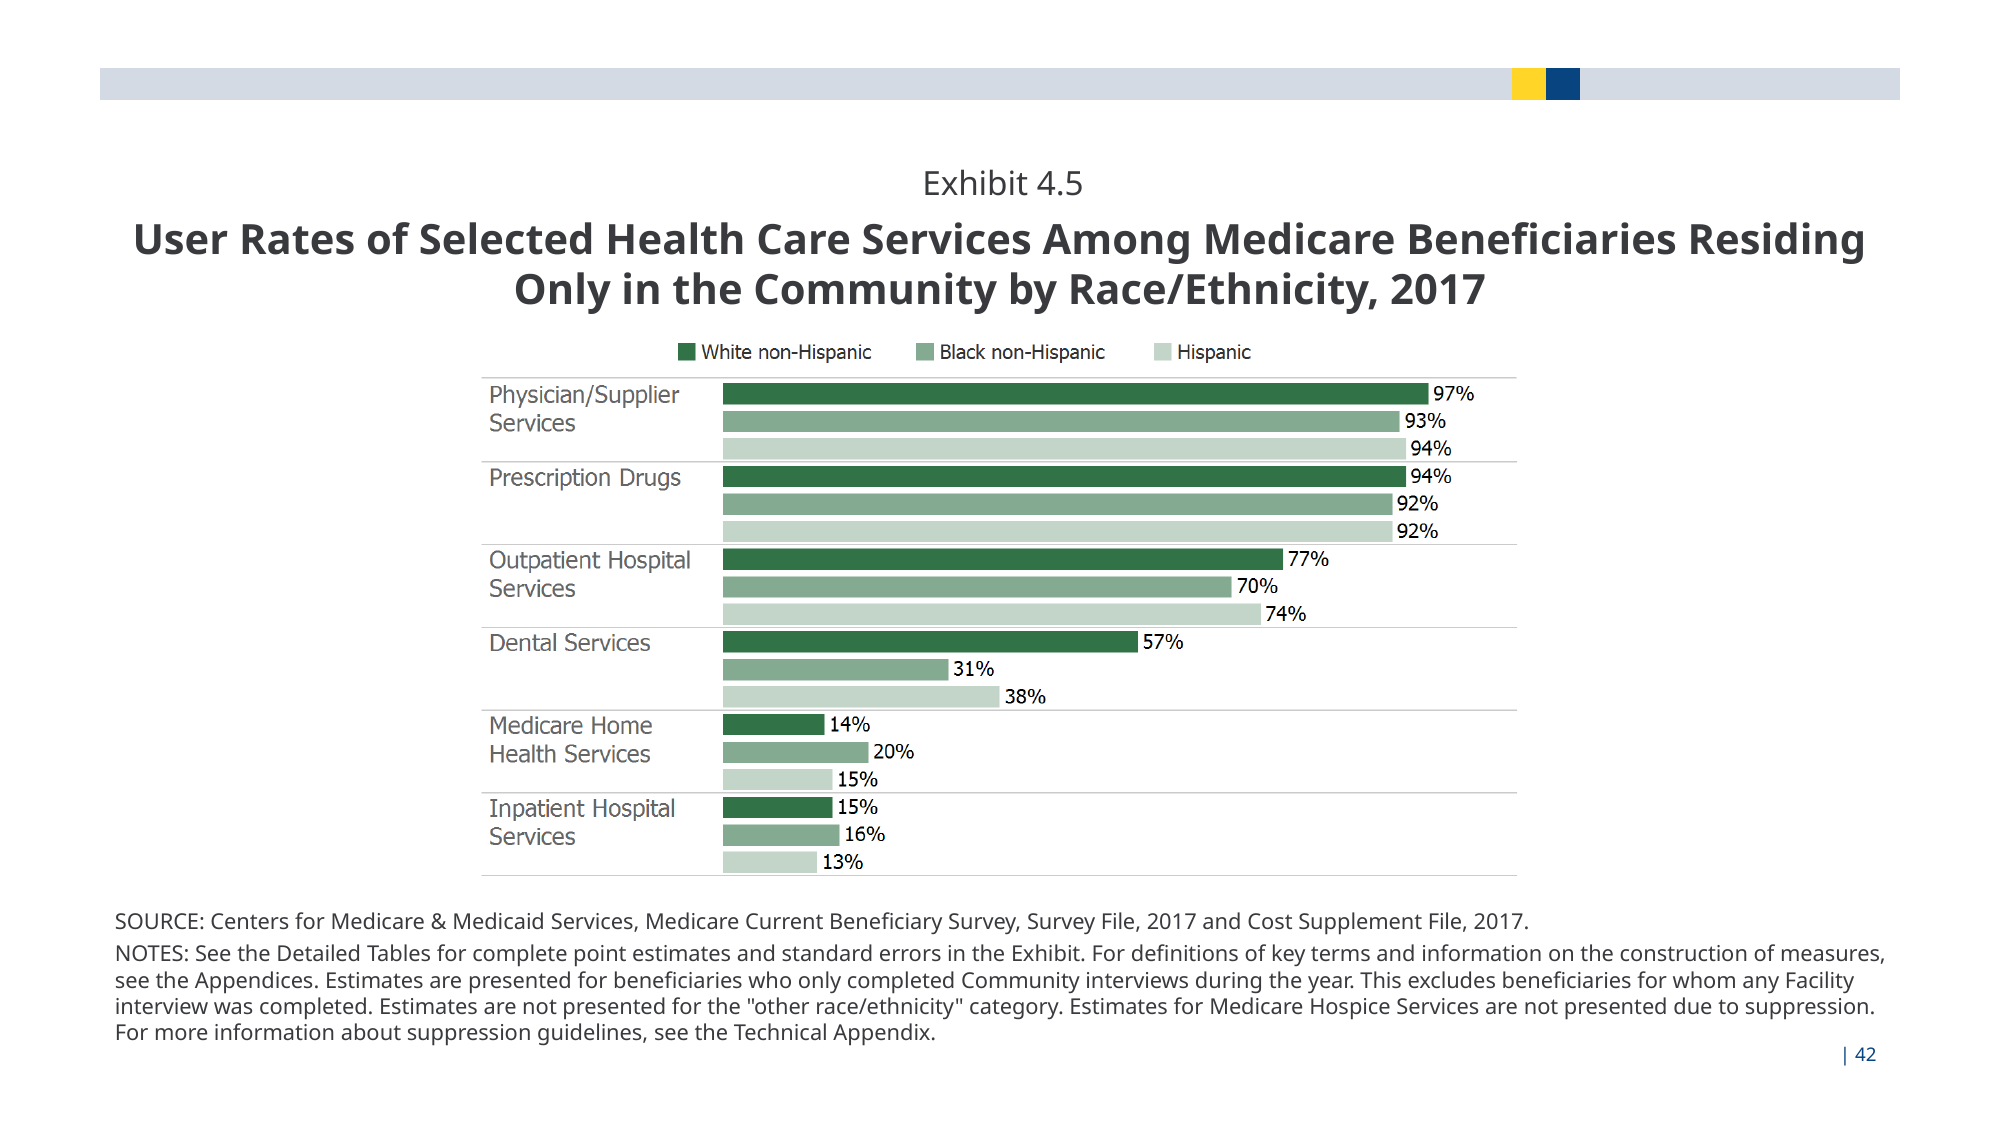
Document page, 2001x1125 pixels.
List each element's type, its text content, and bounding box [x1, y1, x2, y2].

list SOURCE: Centers for Medicare & Medicaid Services, Medicare Current Beneficiary Survey, Survey File, 2017 and Cost Supplement File, 2017. NOTES: See the Detailed Tables for complete point estimates and standard errors in the Exhibit. For definitions of key terms and information on the construction of measures, see the Appendices. Estimates are presented for beneficiaries who only completed Community interviews during the year. This excludes beneficiaries for whom any Facility interview was completed. Estimates are not presented for the "other race/ethnicity" category. Estimates for Medicare Hospice Services are not presented due to suppression. For more information about suppression guidelines, see the Technical Appendix. [99, 900, 1900, 1075]
title Exhibit 4.5 [99, 154, 1900, 213]
picture [467, 324, 1533, 892]
list User Rates of Selected Health Care Services Among Medicare Beneficiaries Residing Only in the Community by Race/Ethnicity, 2017 [99, 213, 1900, 300]
